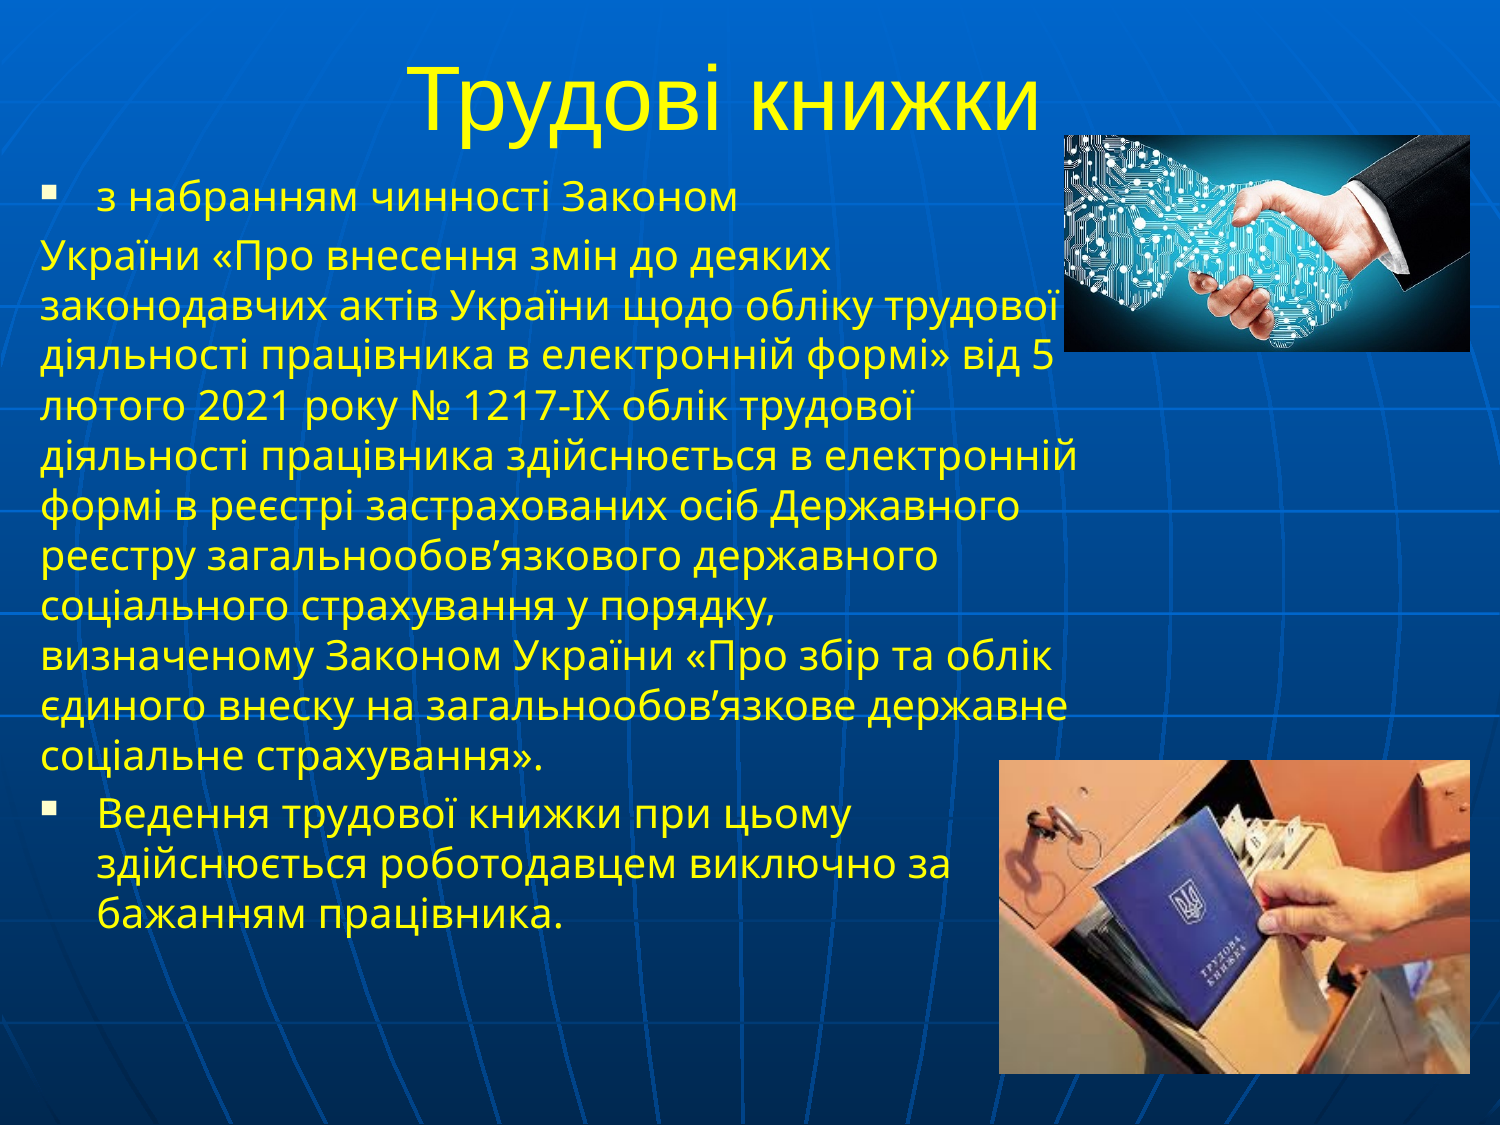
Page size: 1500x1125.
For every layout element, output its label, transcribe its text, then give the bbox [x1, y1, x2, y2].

list з набранням чинності Законом України «Про внесення змін до деяких законодавчих актів України щодо обліку трудової діяльності працівника в електронній формі» від 5 лютого 2021 року № 1217-IX облік трудової діяльності працівника здійснюється в електронній формі в реєстрі застрахованих осіб Державного реєстру загальнообов’язкового державного соціального страхування у порядку, визначеному Законом України «Про збір та облік єдиного внеску на загальнообов’язкове державне соціальне страхування». Ведення трудової книжки при цьому здійснюється роботодавцем виключно за бажанням працівника. [24, 162, 1125, 1075]
picture [1064, 135, 1470, 352]
title Трудові книжки [24, 24, 1425, 162]
picture [999, 760, 1470, 1074]
